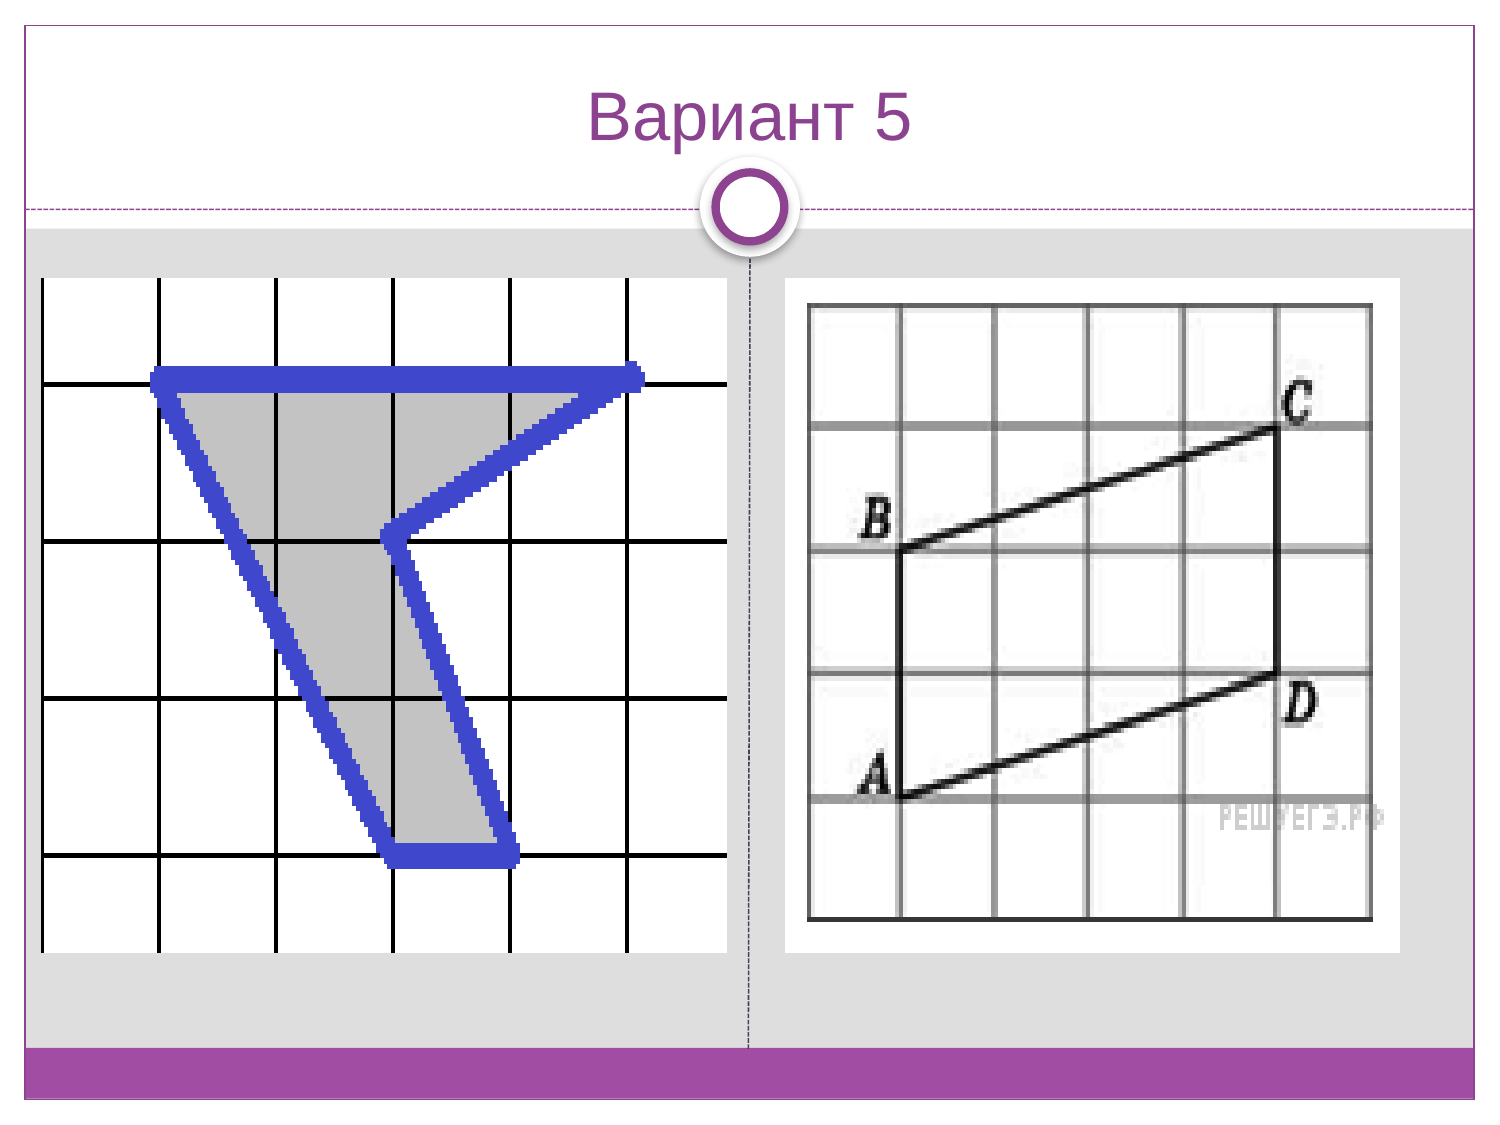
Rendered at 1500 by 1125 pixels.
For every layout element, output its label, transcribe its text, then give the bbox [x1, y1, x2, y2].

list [785, 278, 1400, 953]
title Вариант 5 [49, 37, 1450, 163]
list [41, 278, 727, 953]
